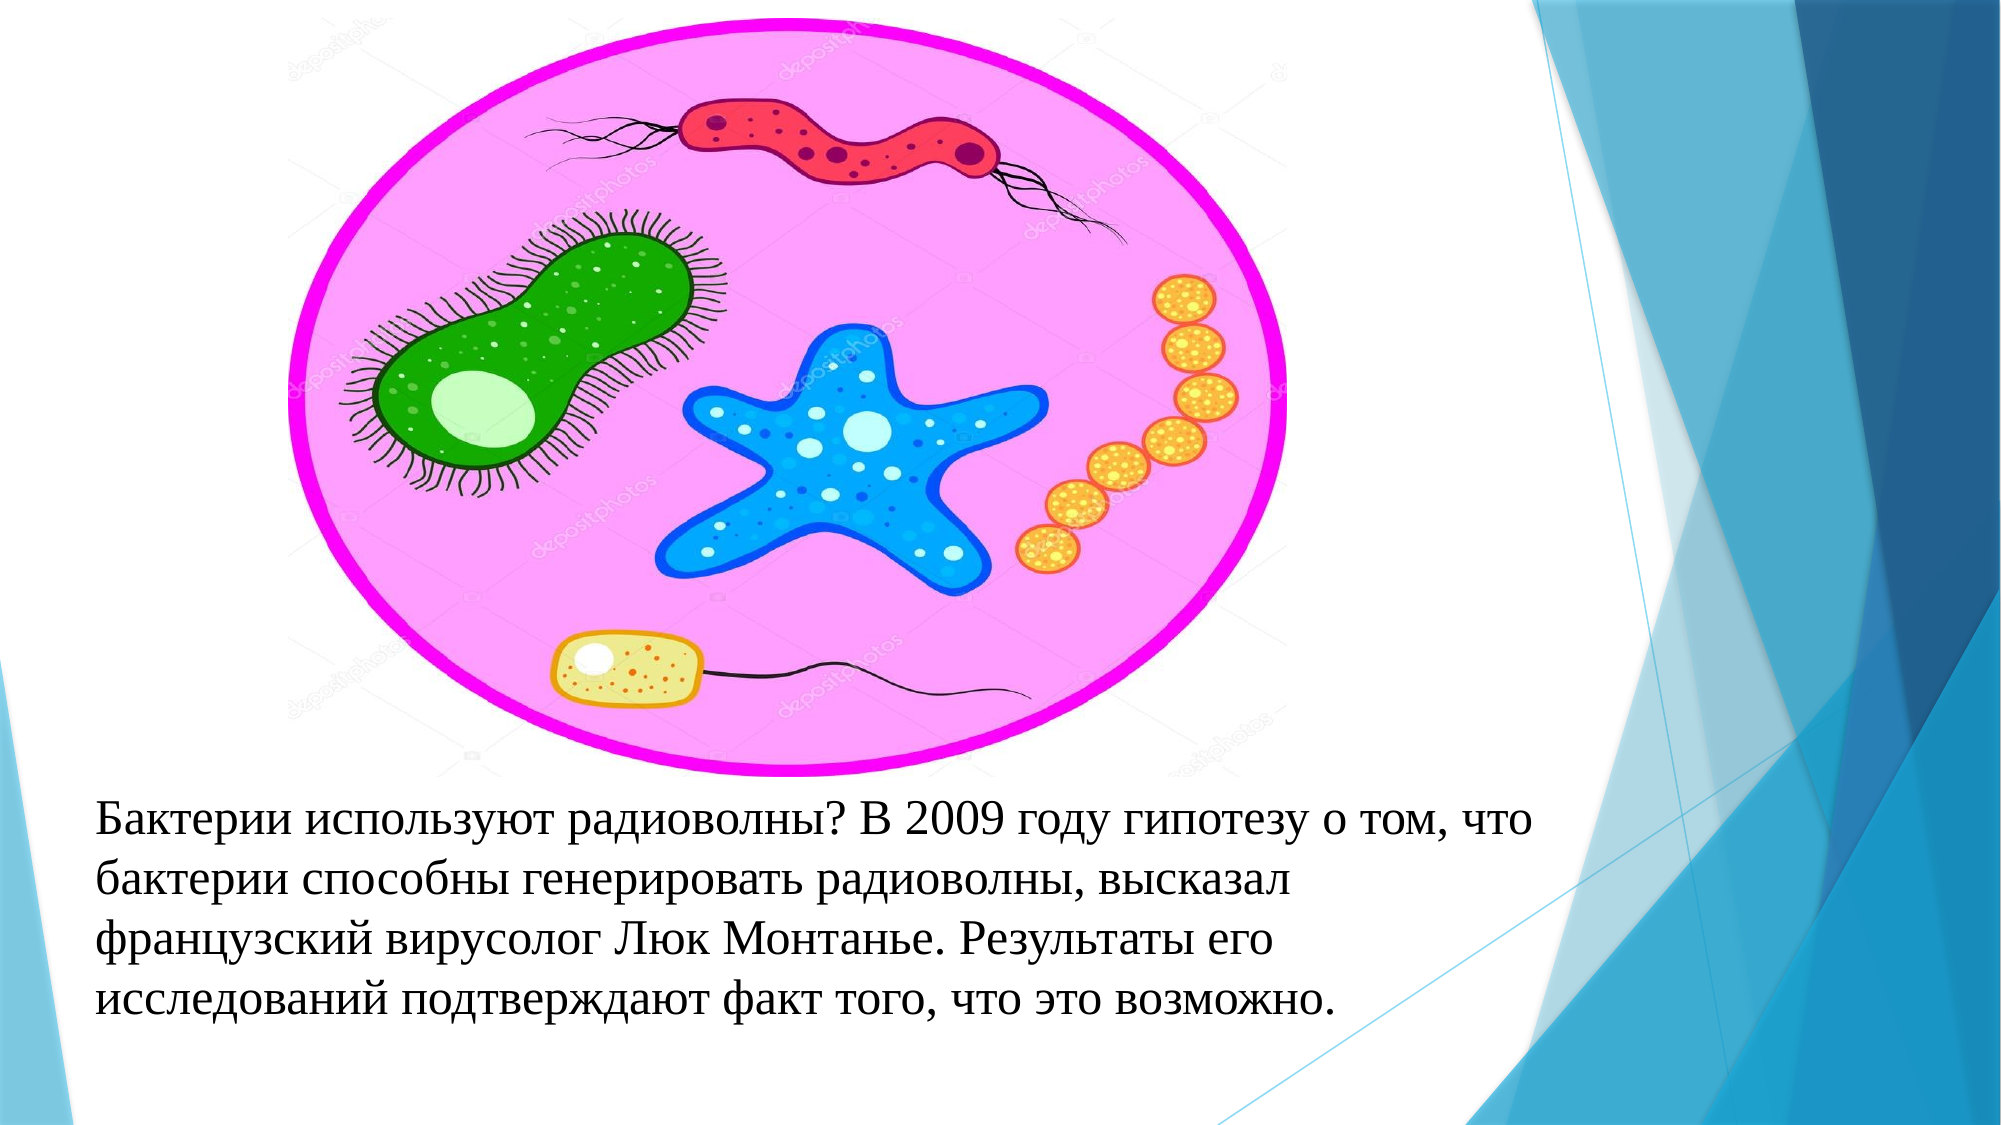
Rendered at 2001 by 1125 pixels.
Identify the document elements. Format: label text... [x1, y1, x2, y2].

list Бактерии используют радиоволны? В 2009 году гипотезу о том, что бактерии способны генерировать радиоволны, высказал французский вирусолог Люк Монтанье. Результаты его исследований подтверждают факт того, что это возможно. [80, 777, 1553, 1084]
picture [288, 17, 1287, 778]
